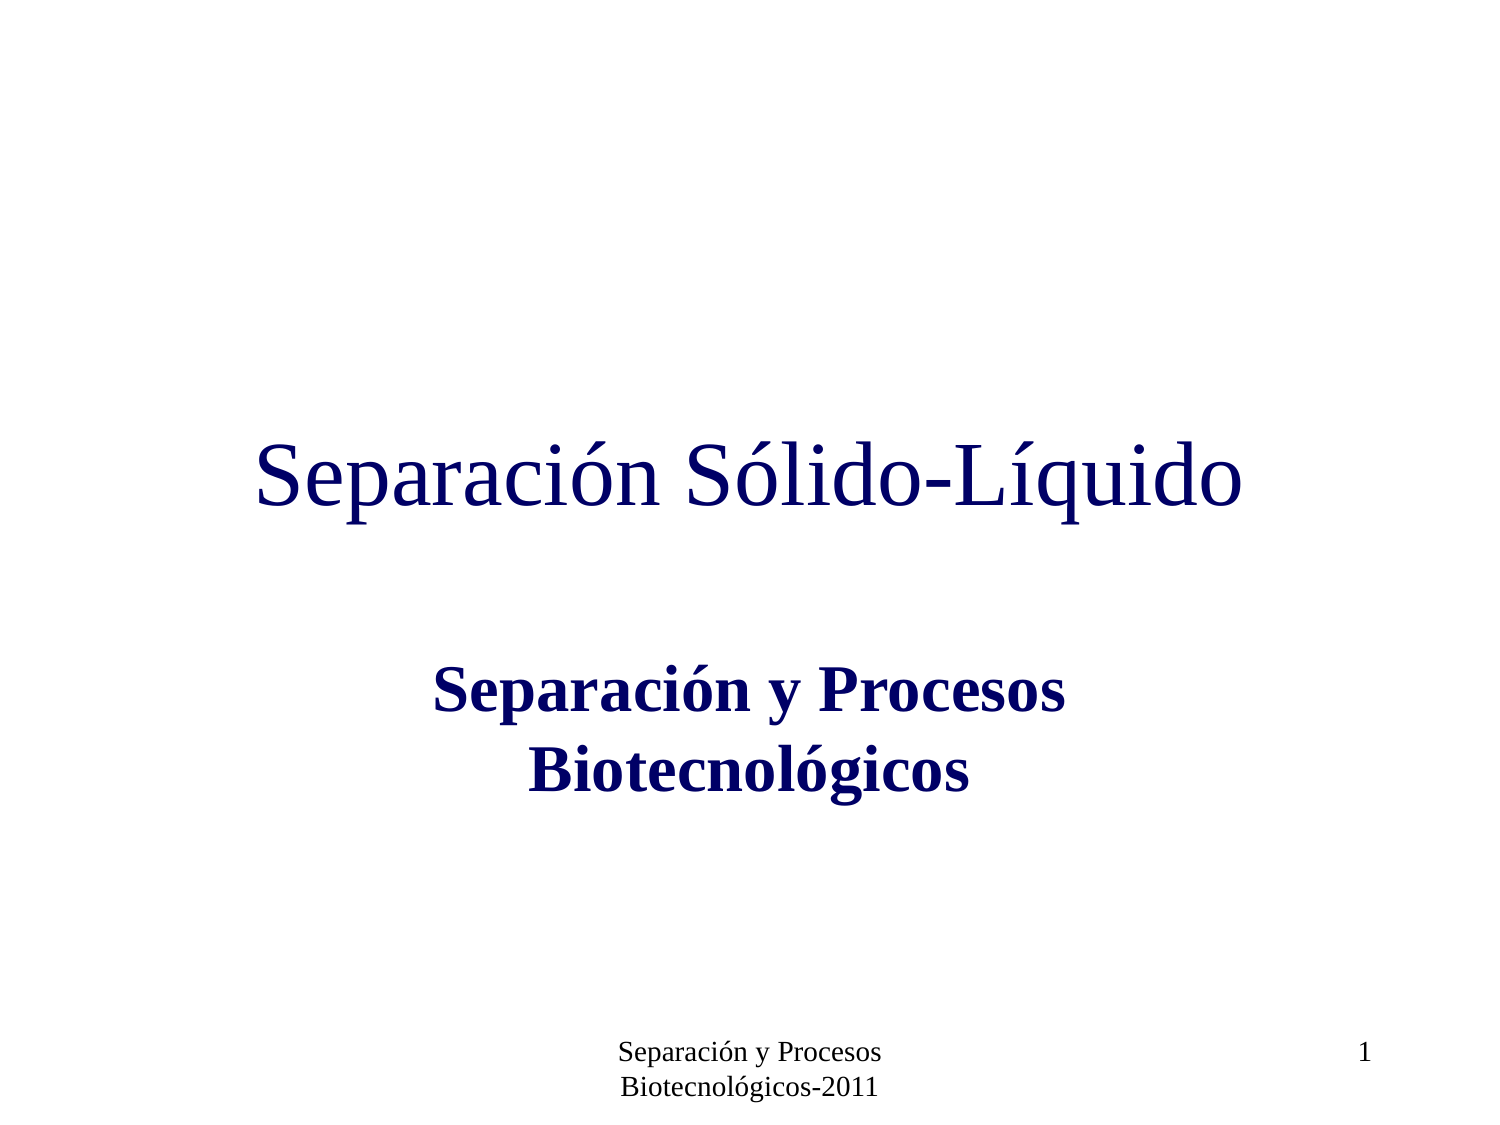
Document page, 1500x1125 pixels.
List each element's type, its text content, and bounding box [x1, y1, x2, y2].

subtitle Separación y Procesos Biotecnológicos [224, 637, 1276, 926]
slide_number 1 [1074, 1024, 1388, 1101]
title Separación Sólido-Líquido [112, 374, 1388, 563]
footer Separación y Procesos Biotecnológicos-2011 [512, 1024, 988, 1101]
